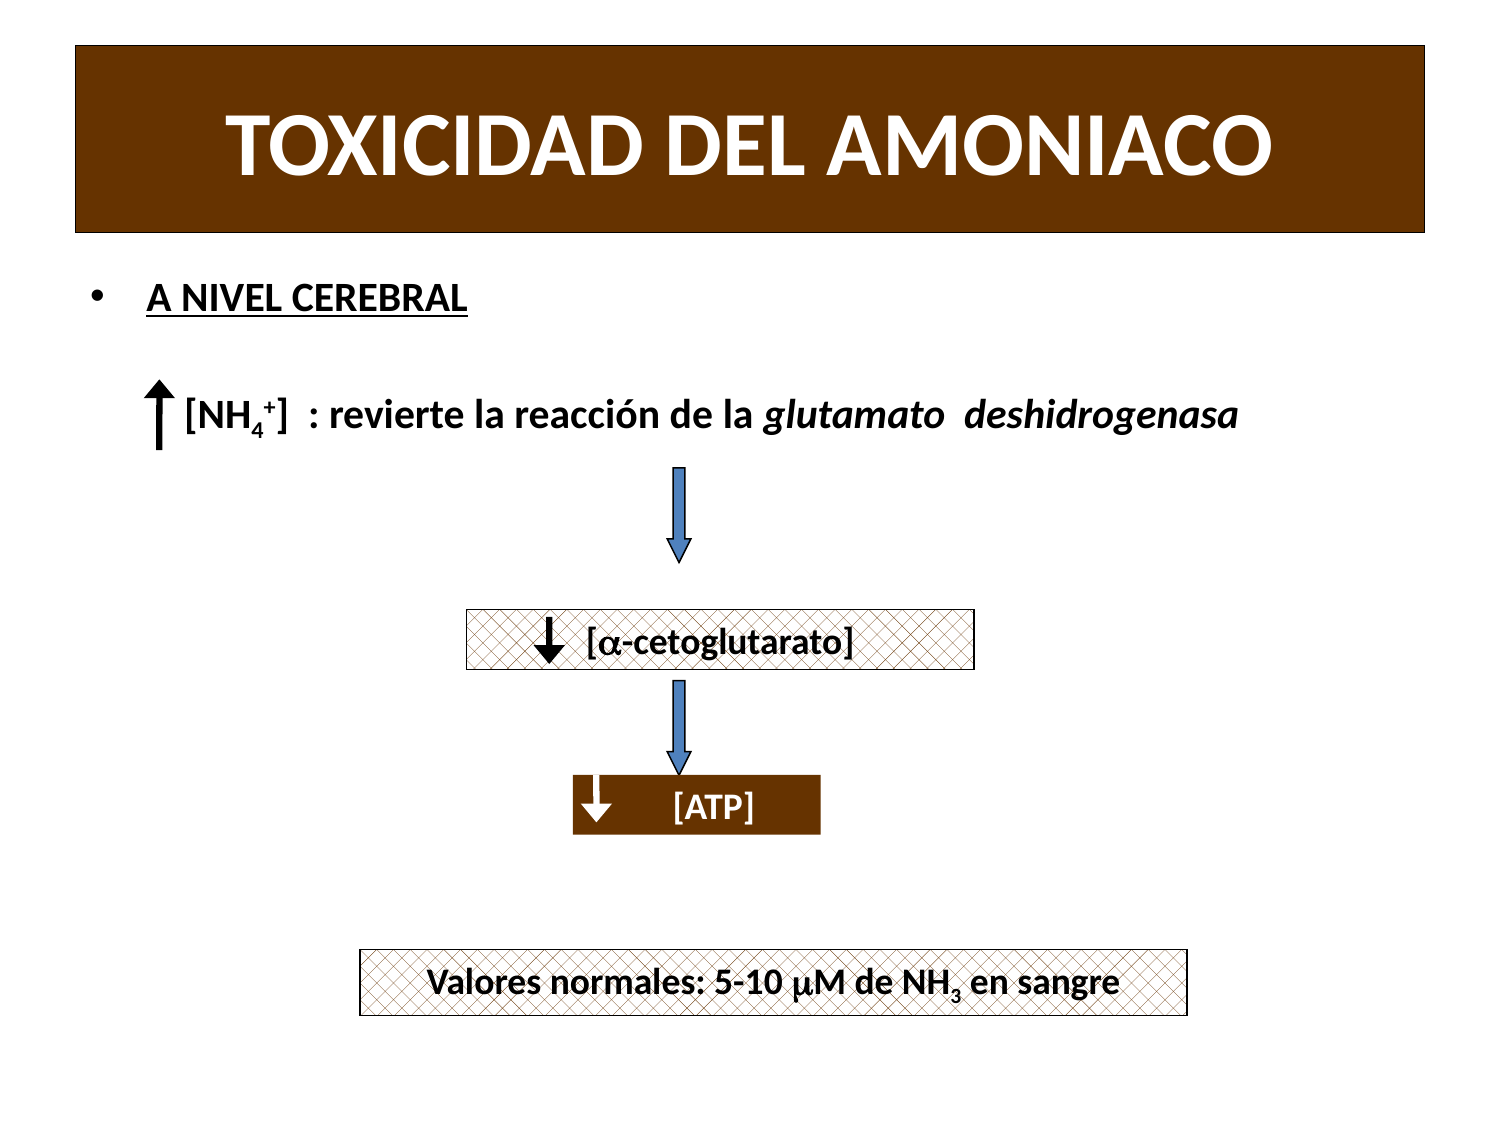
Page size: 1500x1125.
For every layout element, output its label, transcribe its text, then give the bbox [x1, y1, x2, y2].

text_box [ATP] [572, 774, 821, 835]
text_box [538, 616, 560, 665]
title TOXICIDAD DEL AMONIACO [75, 45, 1425, 233]
text_box [149, 379, 170, 451]
text_box Valores normales: 5-10 mM de NH3 en sangre [360, 949, 1188, 1016]
list A NIVEL CEREBRAL [NH4+] : revierte la reacción de la glutamato deshidrogenasa [75, 262, 1425, 1005]
text_box [667, 467, 691, 563]
text_box [586, 775, 607, 823]
text_box [a-cetoglutarato] [466, 609, 975, 670]
text_box [667, 680, 691, 774]
